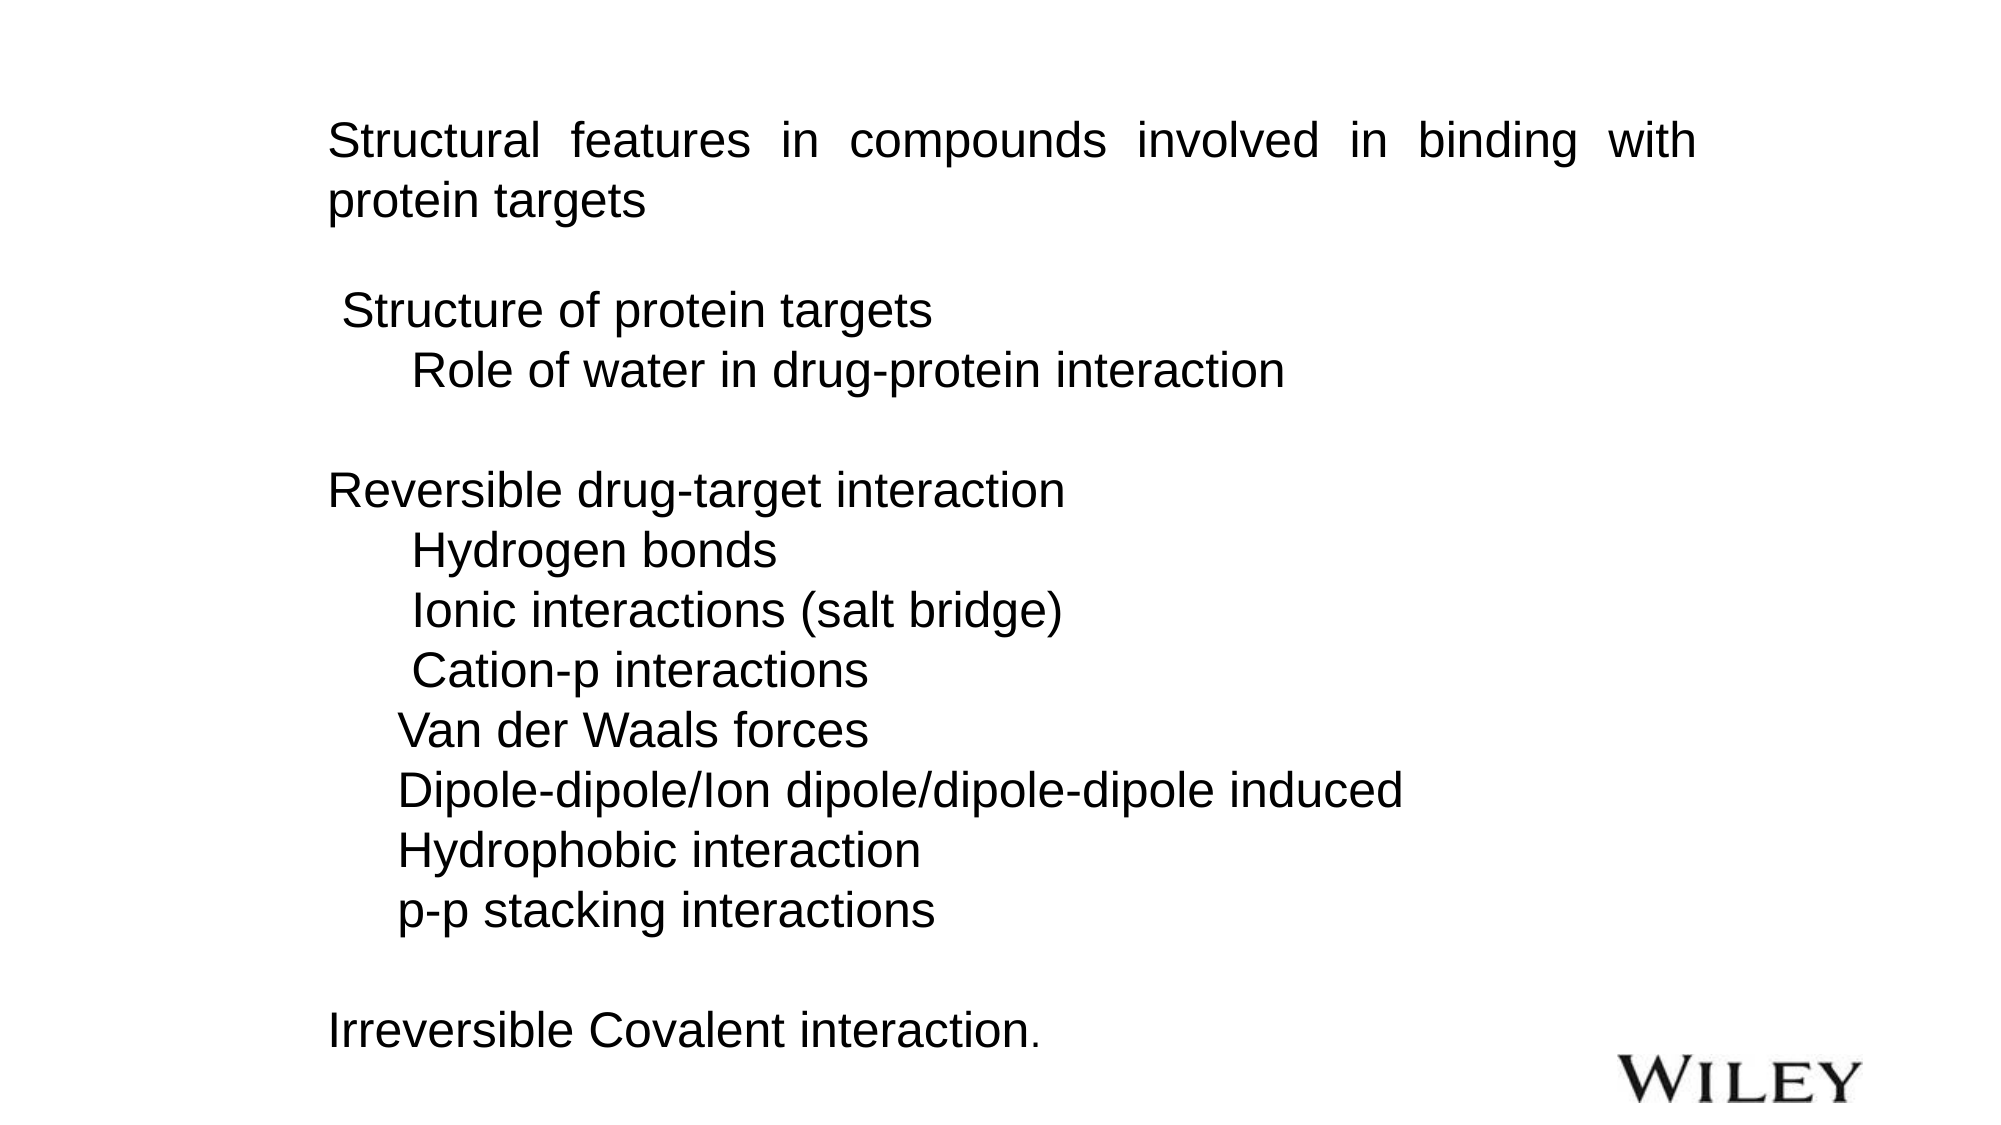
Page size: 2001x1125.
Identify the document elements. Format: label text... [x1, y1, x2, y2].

picture [1617, 1054, 1863, 1103]
text_box Structural features in compounds involved in binding with protein targets Structure of protein targets Role of water in drug-protein interaction Reversible drug-target interaction Hydrogen bonds Ionic interactions (salt bridge) Cation-p interactions Van der Waals forces Dipole-dipole/Ion dipole/dipole-dipole induced Hydrophobic interaction p-p stacking interactions Irreversible Covalent interaction. [312, 99, 1713, 1065]
